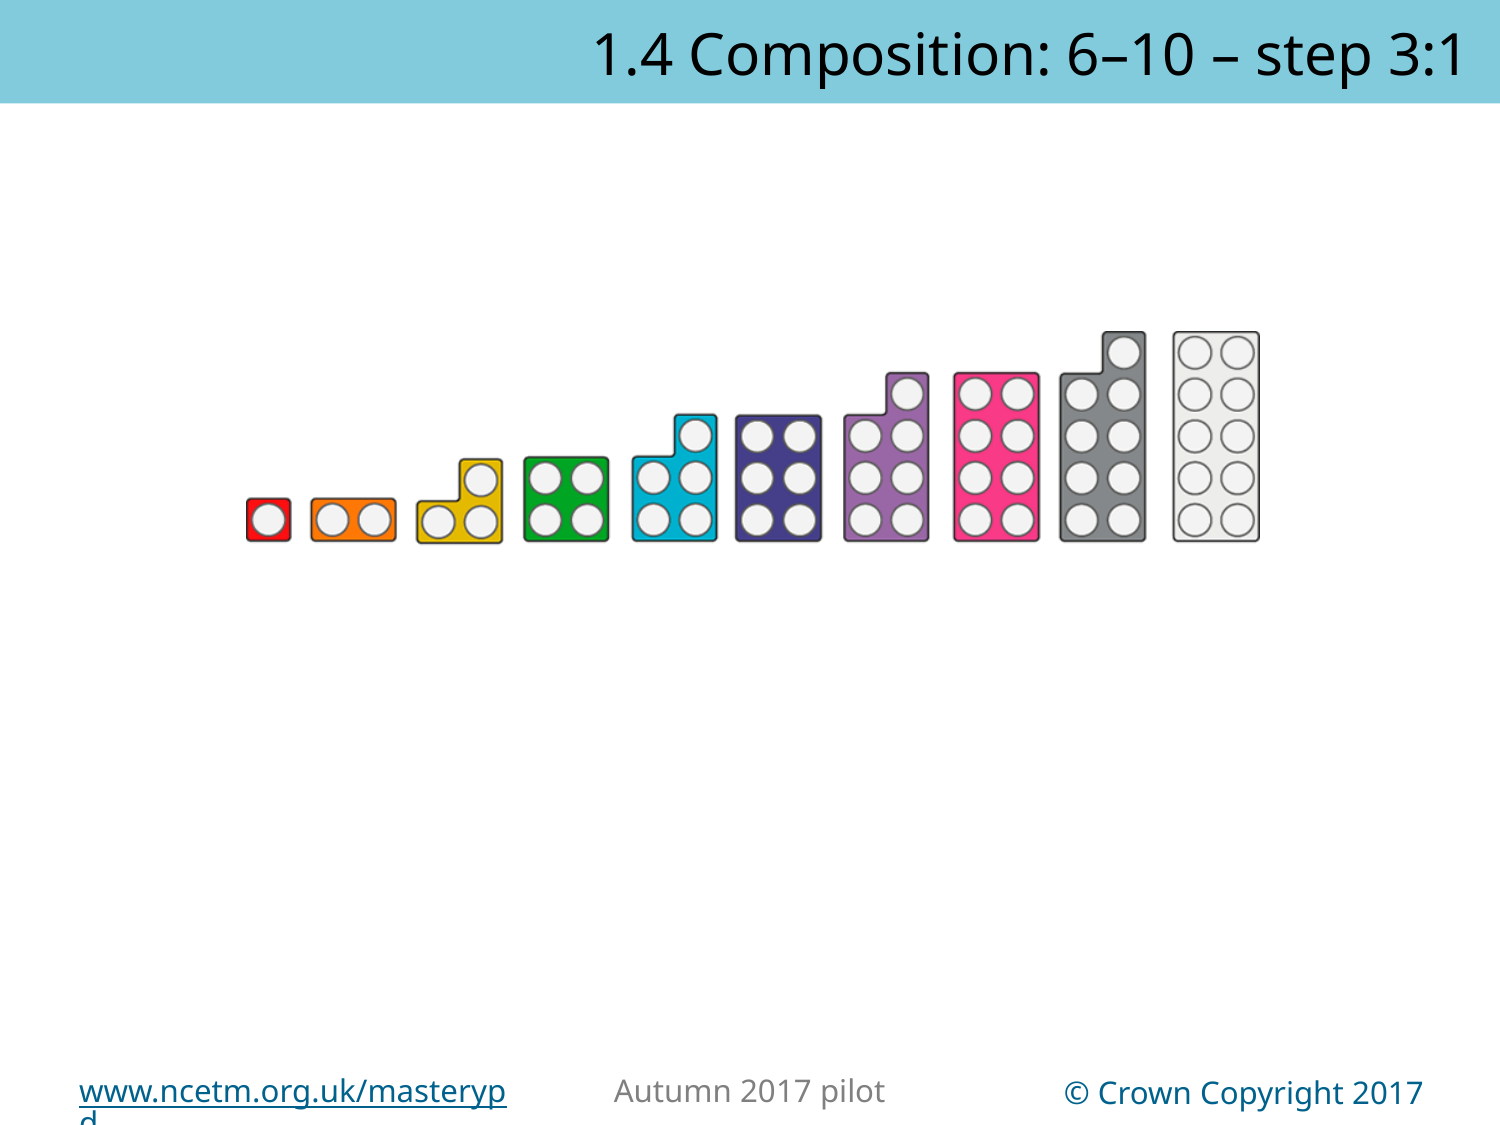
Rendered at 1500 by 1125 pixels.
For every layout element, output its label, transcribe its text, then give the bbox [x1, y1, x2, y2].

picture [241, 361, 938, 565]
picture [939, 302, 1164, 563]
picture [1168, 302, 1276, 563]
list 1.4 Composition: 6–10 – step 3:1 [0, 0, 1500, 104]
